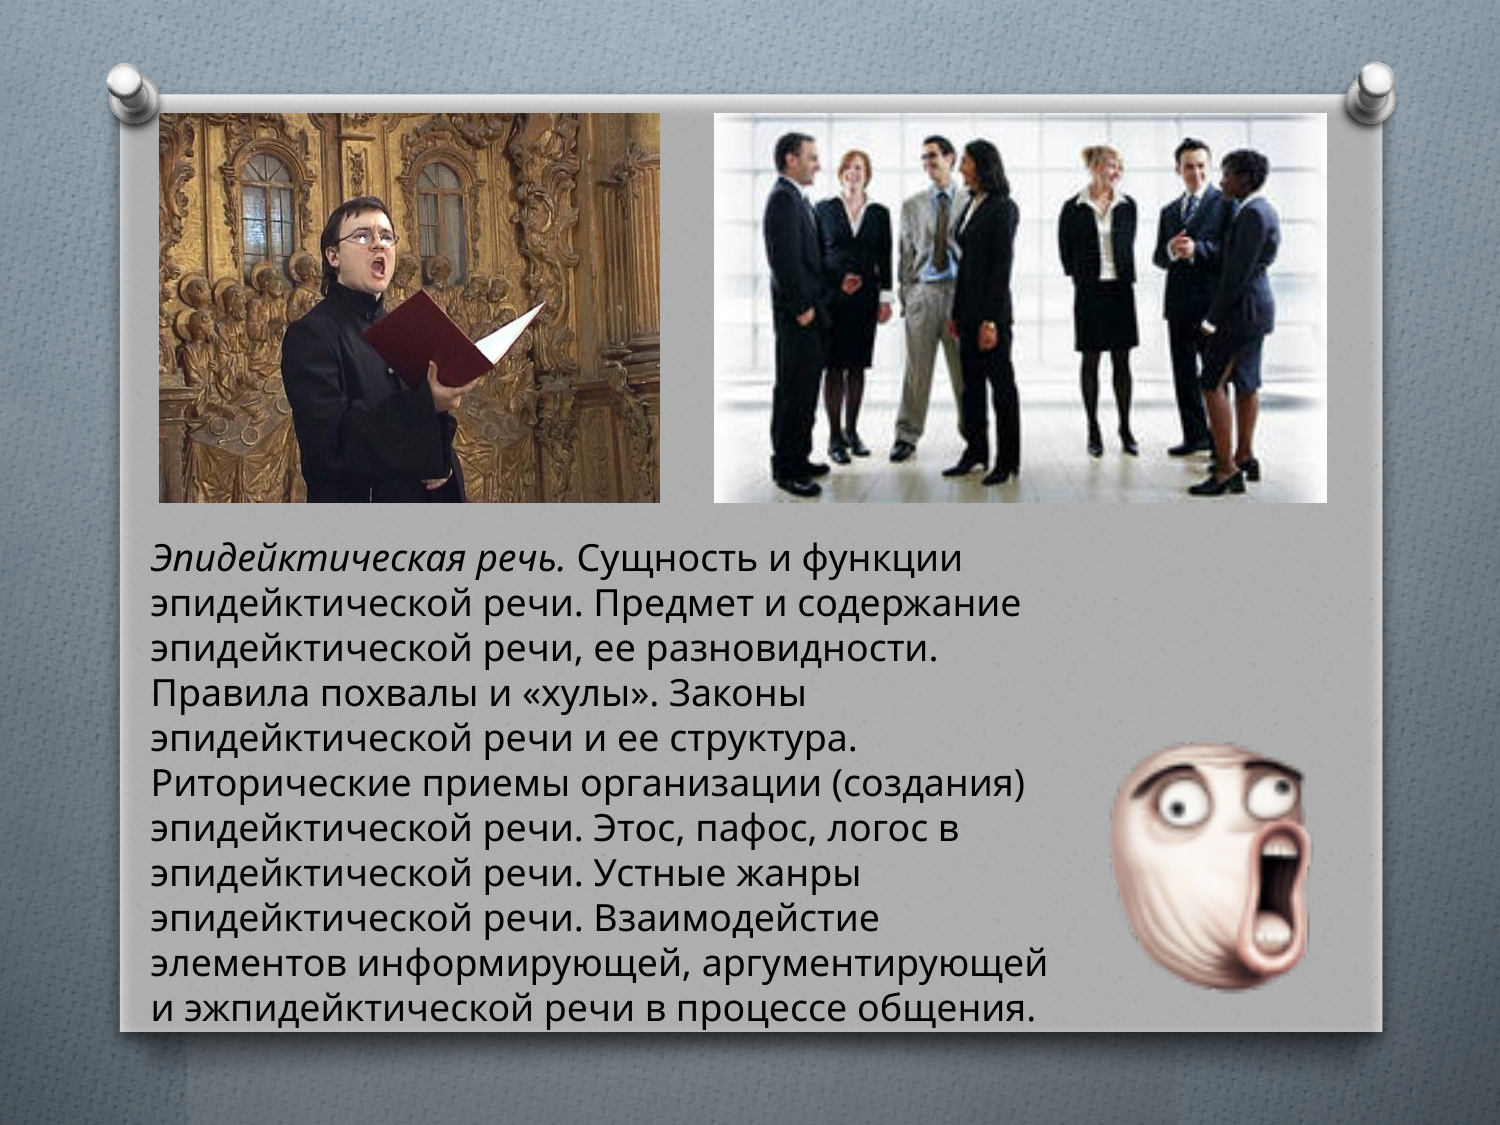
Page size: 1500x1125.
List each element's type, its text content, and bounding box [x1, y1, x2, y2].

picture [1086, 737, 1347, 998]
picture [75, 29, 661, 503]
picture [714, 113, 1327, 503]
text_box Эпидейктическая речь. Сущность и функции эпидейктической речи. Предмет и содержание эпидейктической речи, ее разновидности. Правила похвалы и «хулы». Законы эпидейктической речи и ее структура. Риторические приемы организации (создания) эпидейктической речи. Этос, пафос, логос в эпидейктической речи. Устные жанры эпидейктической речи. Взаимодейстие элементов информирующей, аргументирующей и эжпидейктической речи в процессе общения. [135, 527, 1090, 1037]
picture [1317, 35, 1439, 156]
